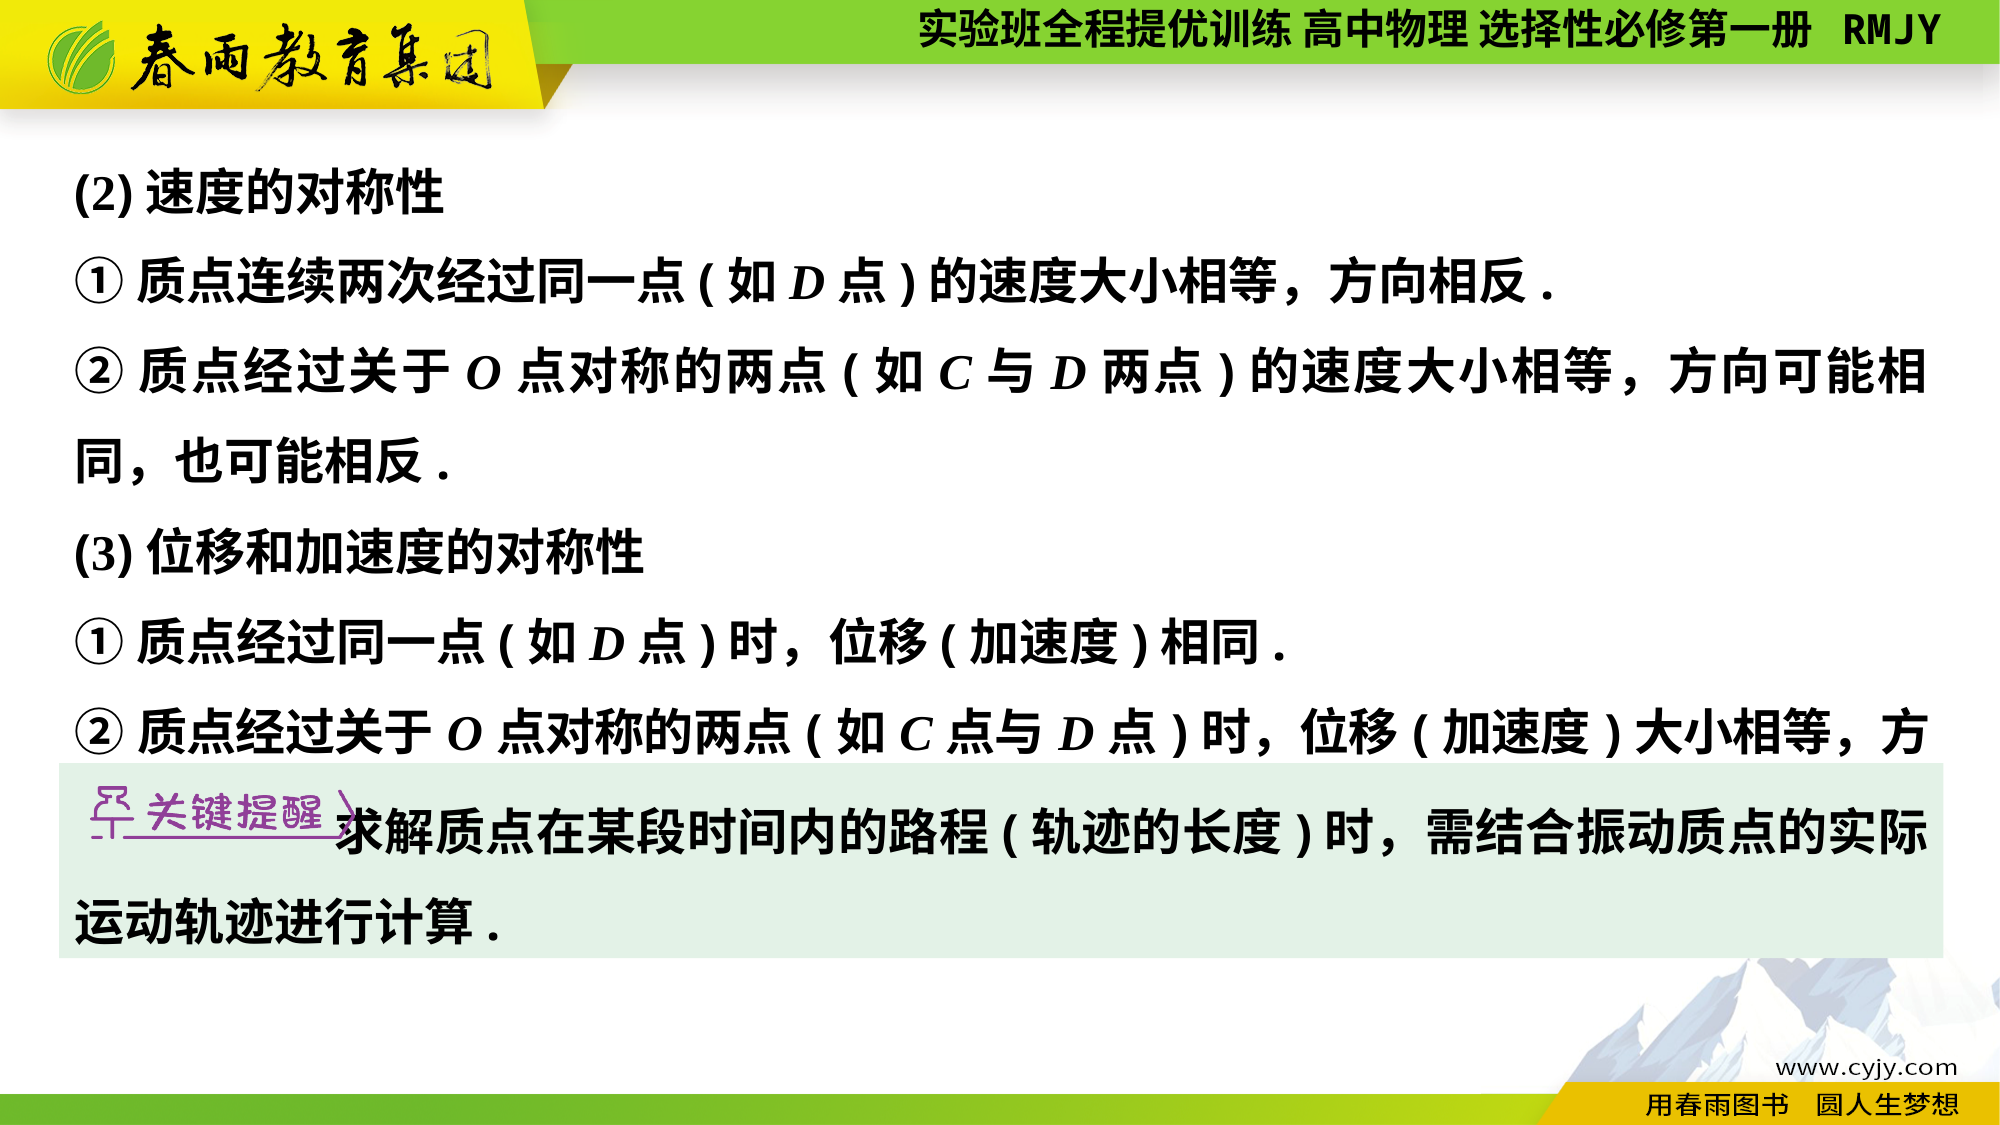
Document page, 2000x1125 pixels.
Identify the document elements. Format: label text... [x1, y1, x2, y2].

picture [0, 0, 2000, 1125]
text_box 求解质点在某段时间内的路程(轨迹的长度)时，需结合振动质点的实际运动轨迹进行计算. [59, 763, 1944, 959]
list (2)速度的对称性 ①质点连续两次经过同一点(如D点)的速度大小相等，方向相反. ②质点经过关于O点对称的两点(如C与D两点)的速度大小相等，方向可能相同，也可能相反. (3)位移和加速度的对称性 ①质点经过同一点(如D点)时，位移(加速度)相同. ②质点经过关于O点对称的两点(如C点与D点)时，位移(加速度)大小相等，方向相反. [59, 122, 1944, 763]
